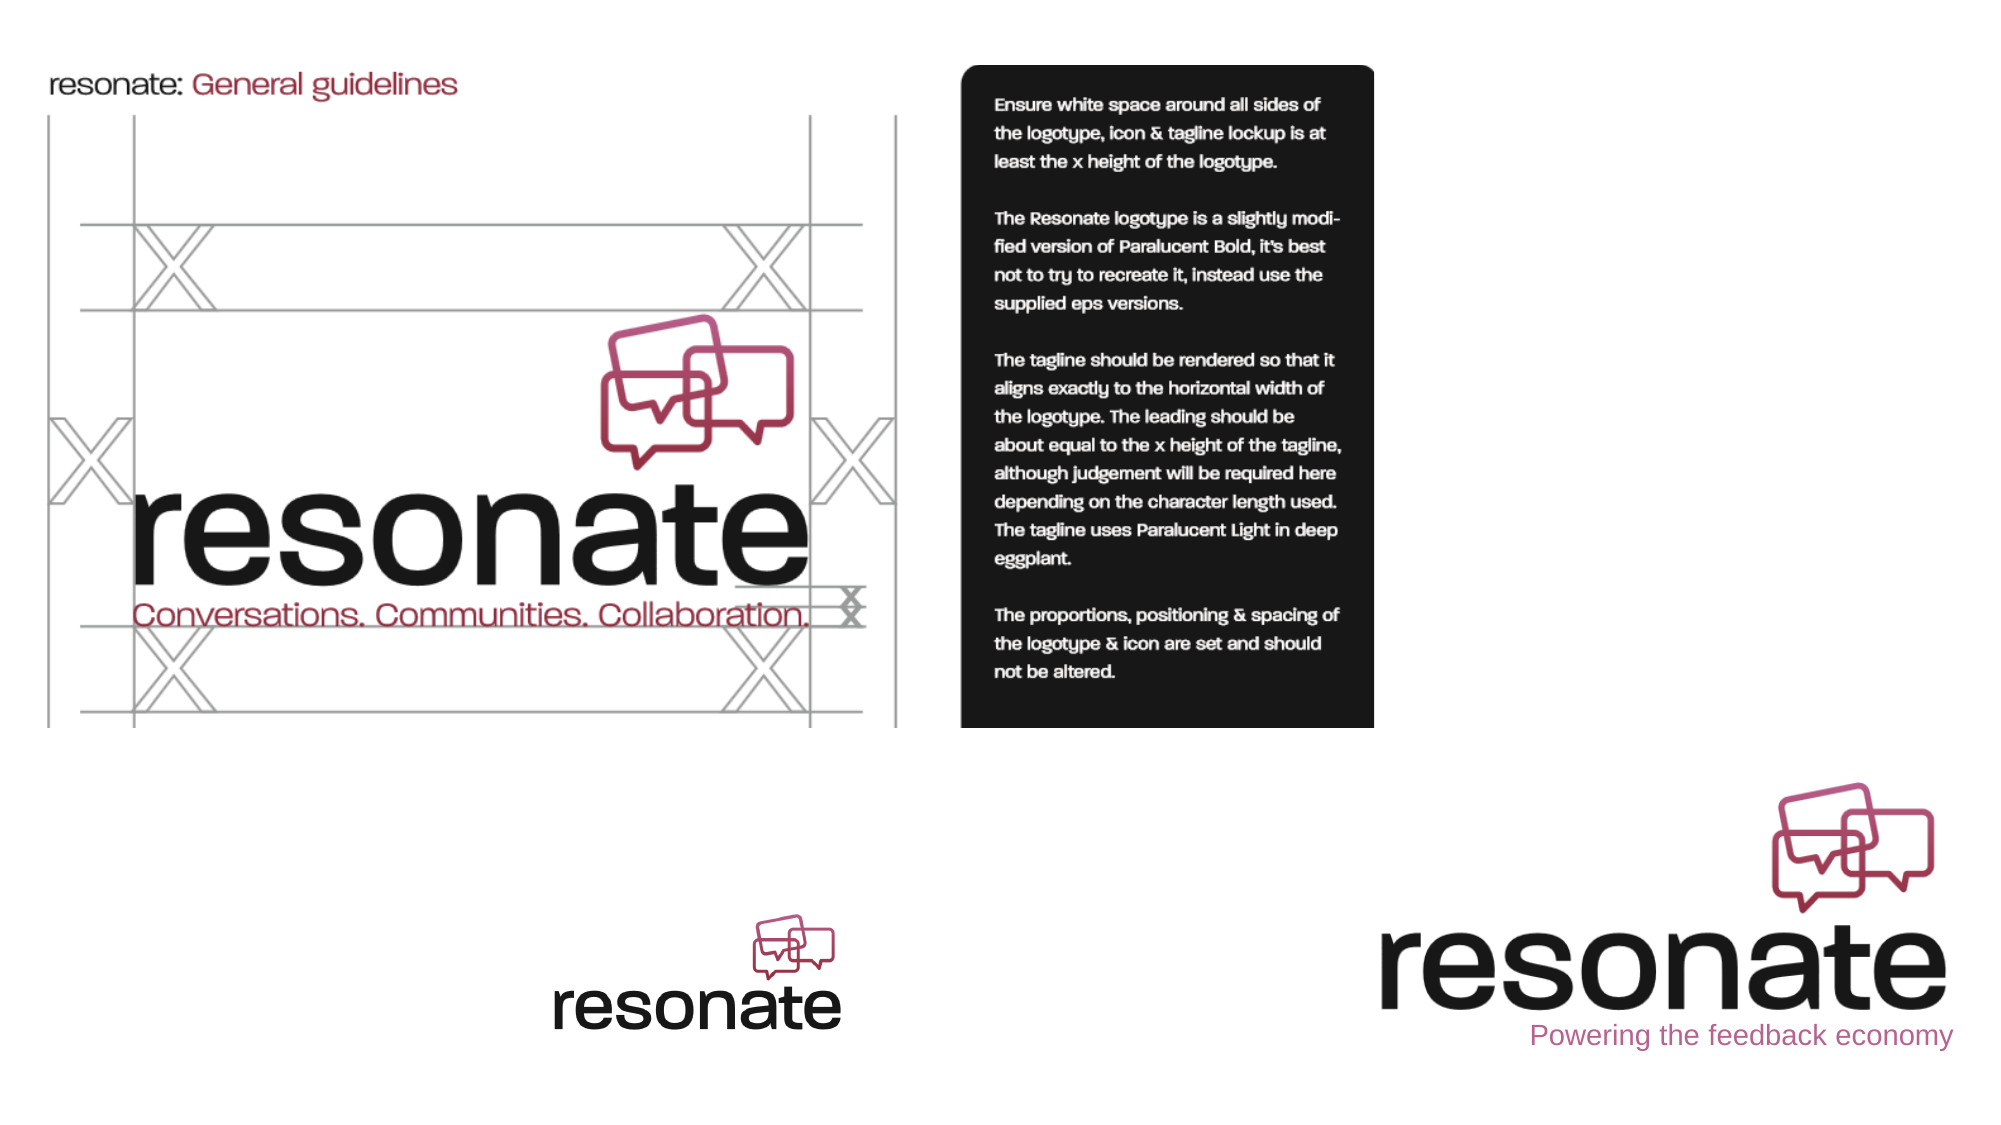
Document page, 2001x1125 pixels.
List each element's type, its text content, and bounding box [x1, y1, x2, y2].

picture [24, 65, 1375, 728]
text_box Powering the feedback economy [1514, 1009, 1970, 1059]
picture [547, 905, 852, 1035]
picture [1355, 770, 1955, 1017]
